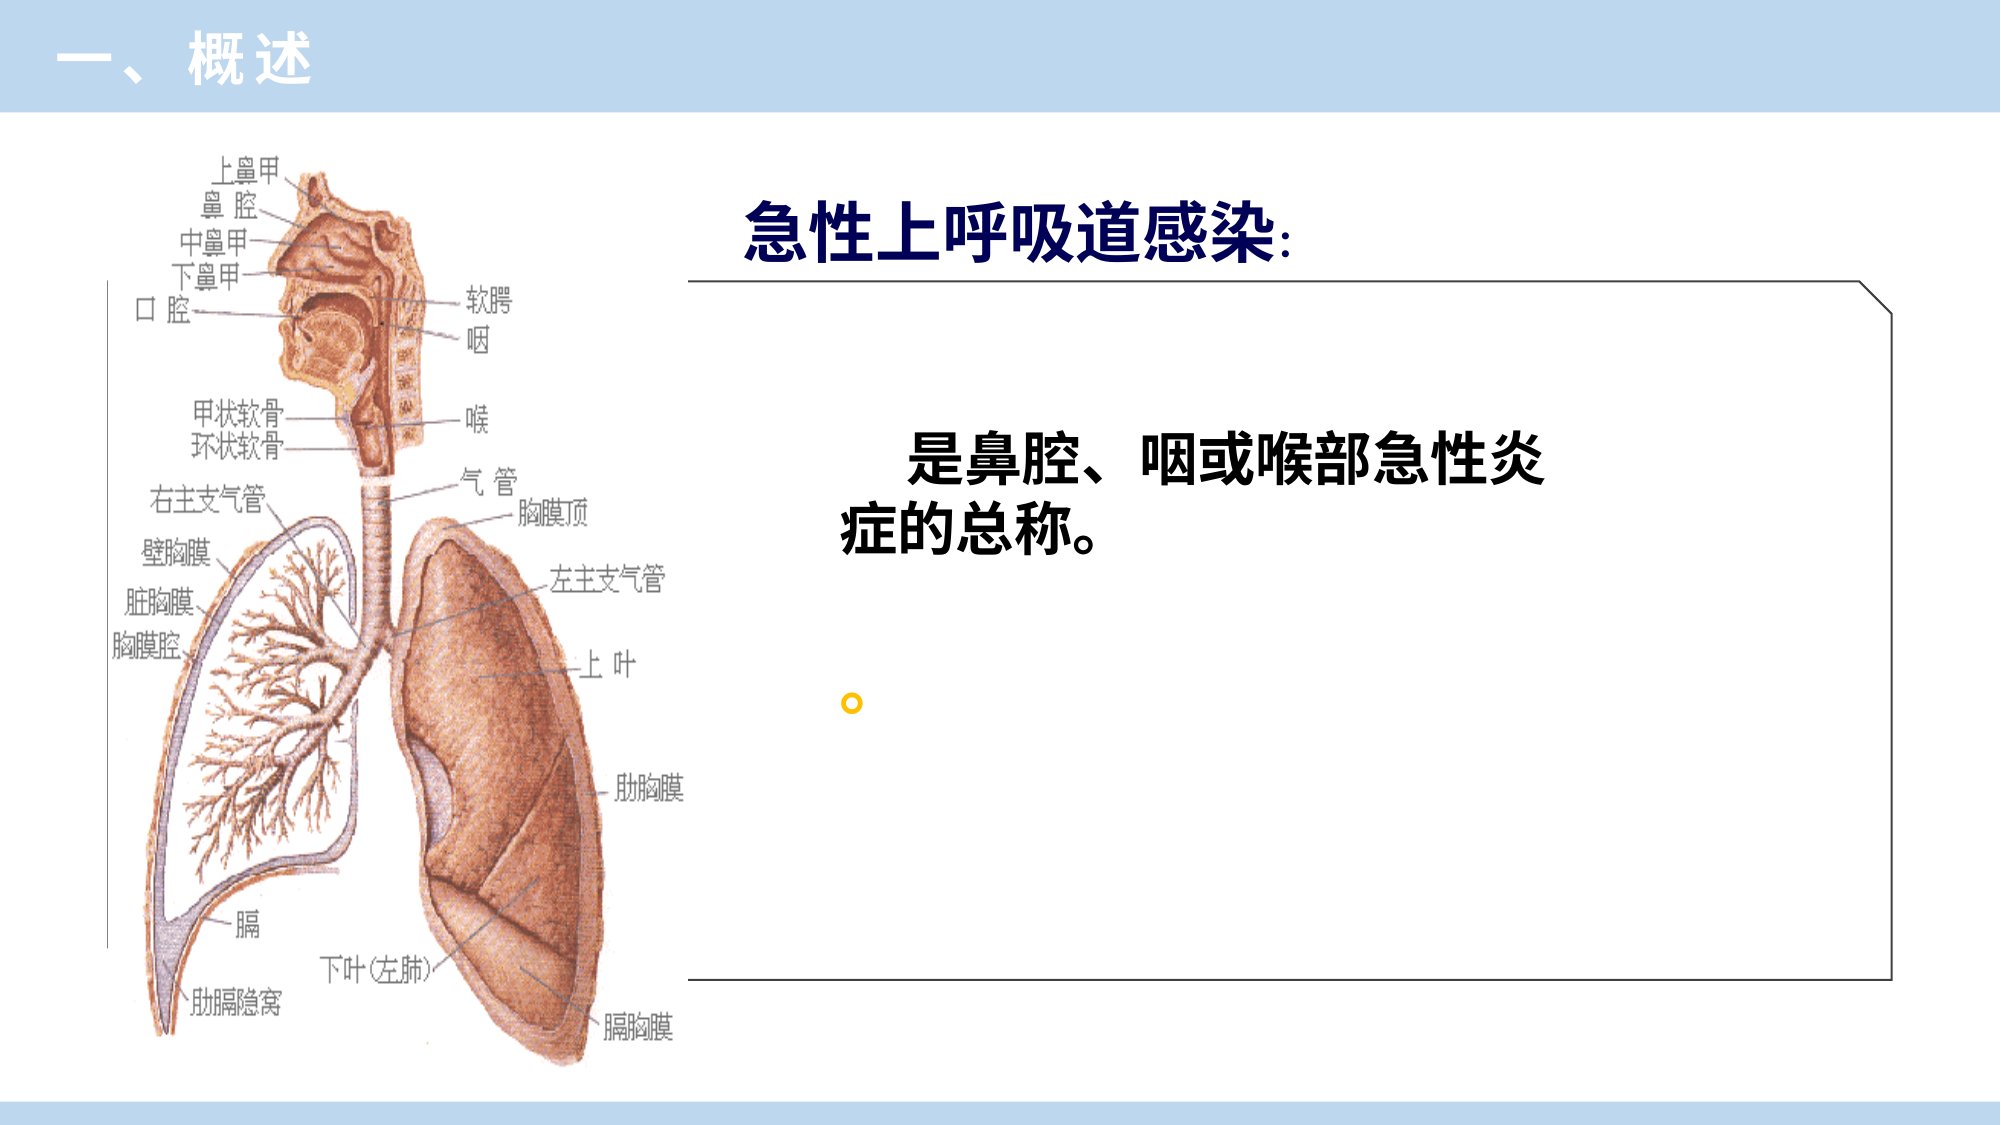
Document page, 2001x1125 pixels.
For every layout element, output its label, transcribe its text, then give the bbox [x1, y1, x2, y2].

text_box 急性上呼吸道感染： [727, 183, 1728, 279]
picture [108, 145, 688, 1073]
text_box 是鼻腔、咽或喉部急性炎症的总称。 。 [824, 345, 1612, 730]
text_box 一、概述 [43, 16, 325, 98]
text_box [688, 280, 1893, 981]
